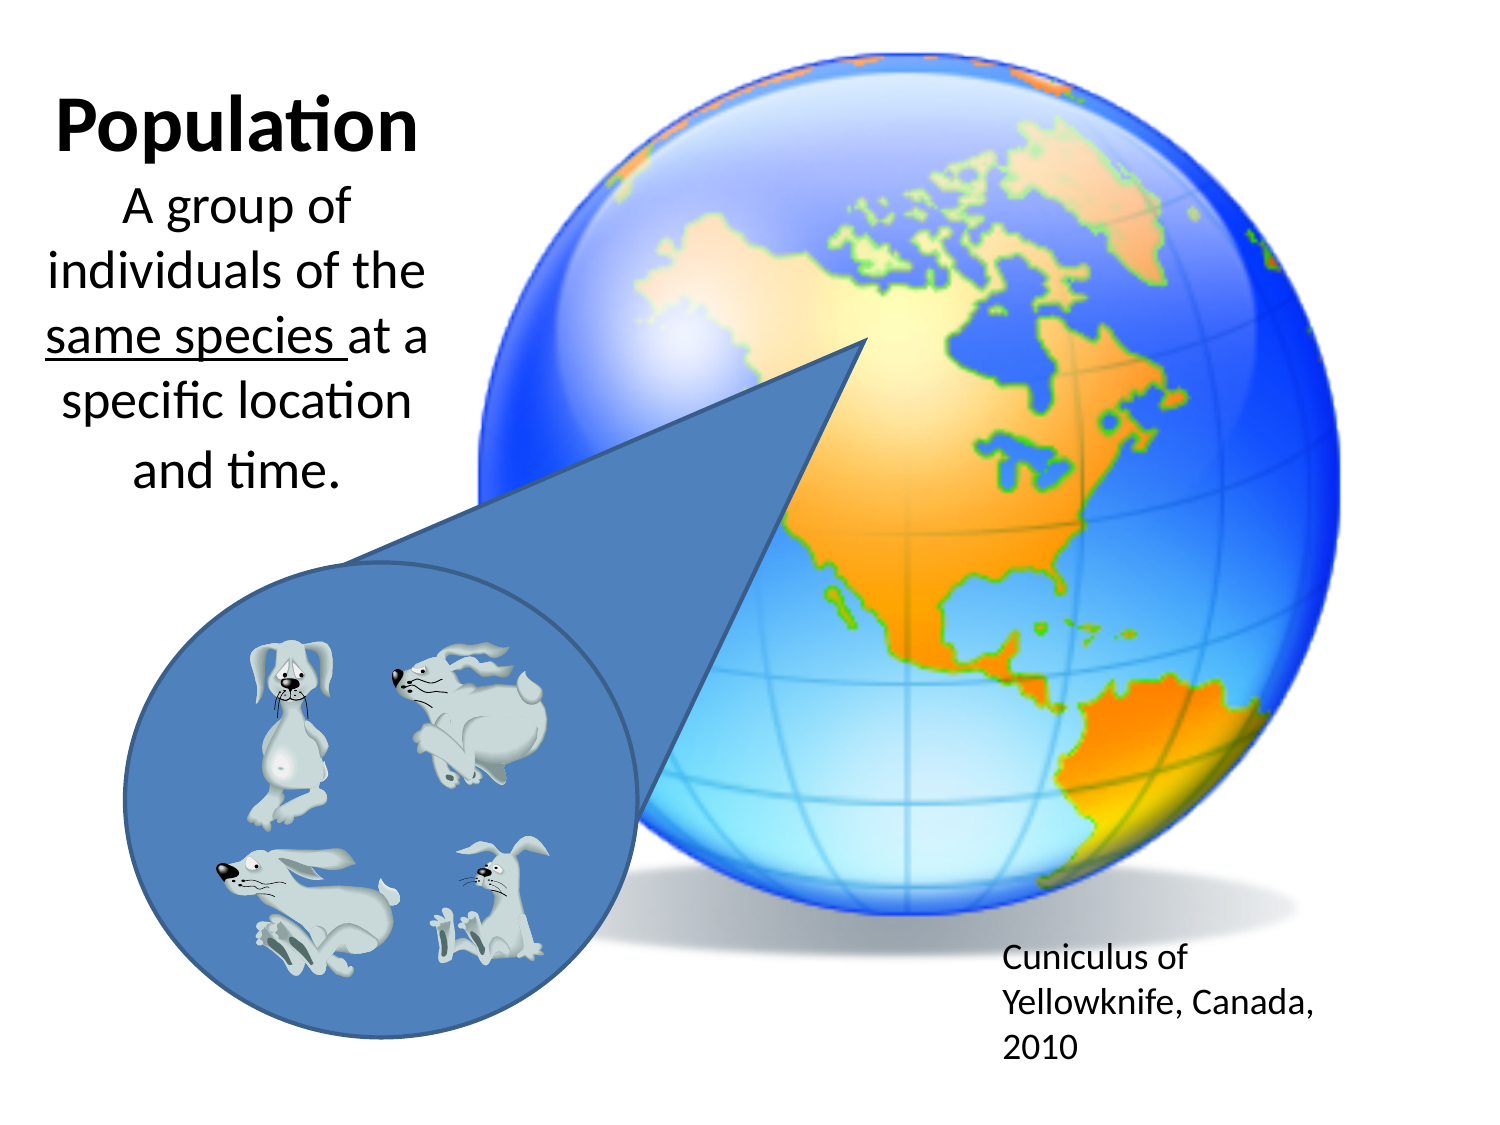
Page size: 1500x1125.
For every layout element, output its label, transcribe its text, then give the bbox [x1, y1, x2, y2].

title Population [24, 24, 451, 162]
picture [412, 37, 1373, 998]
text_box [124, 322, 950, 1038]
text_box Cuniculus of Yellowknife, Canada, 2010 [987, 924, 1388, 1075]
picture [387, 637, 569, 790]
text_box A group of individuals of the same species at a specific location and time. [24, 162, 407, 508]
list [424, 824, 551, 976]
picture [212, 624, 404, 987]
